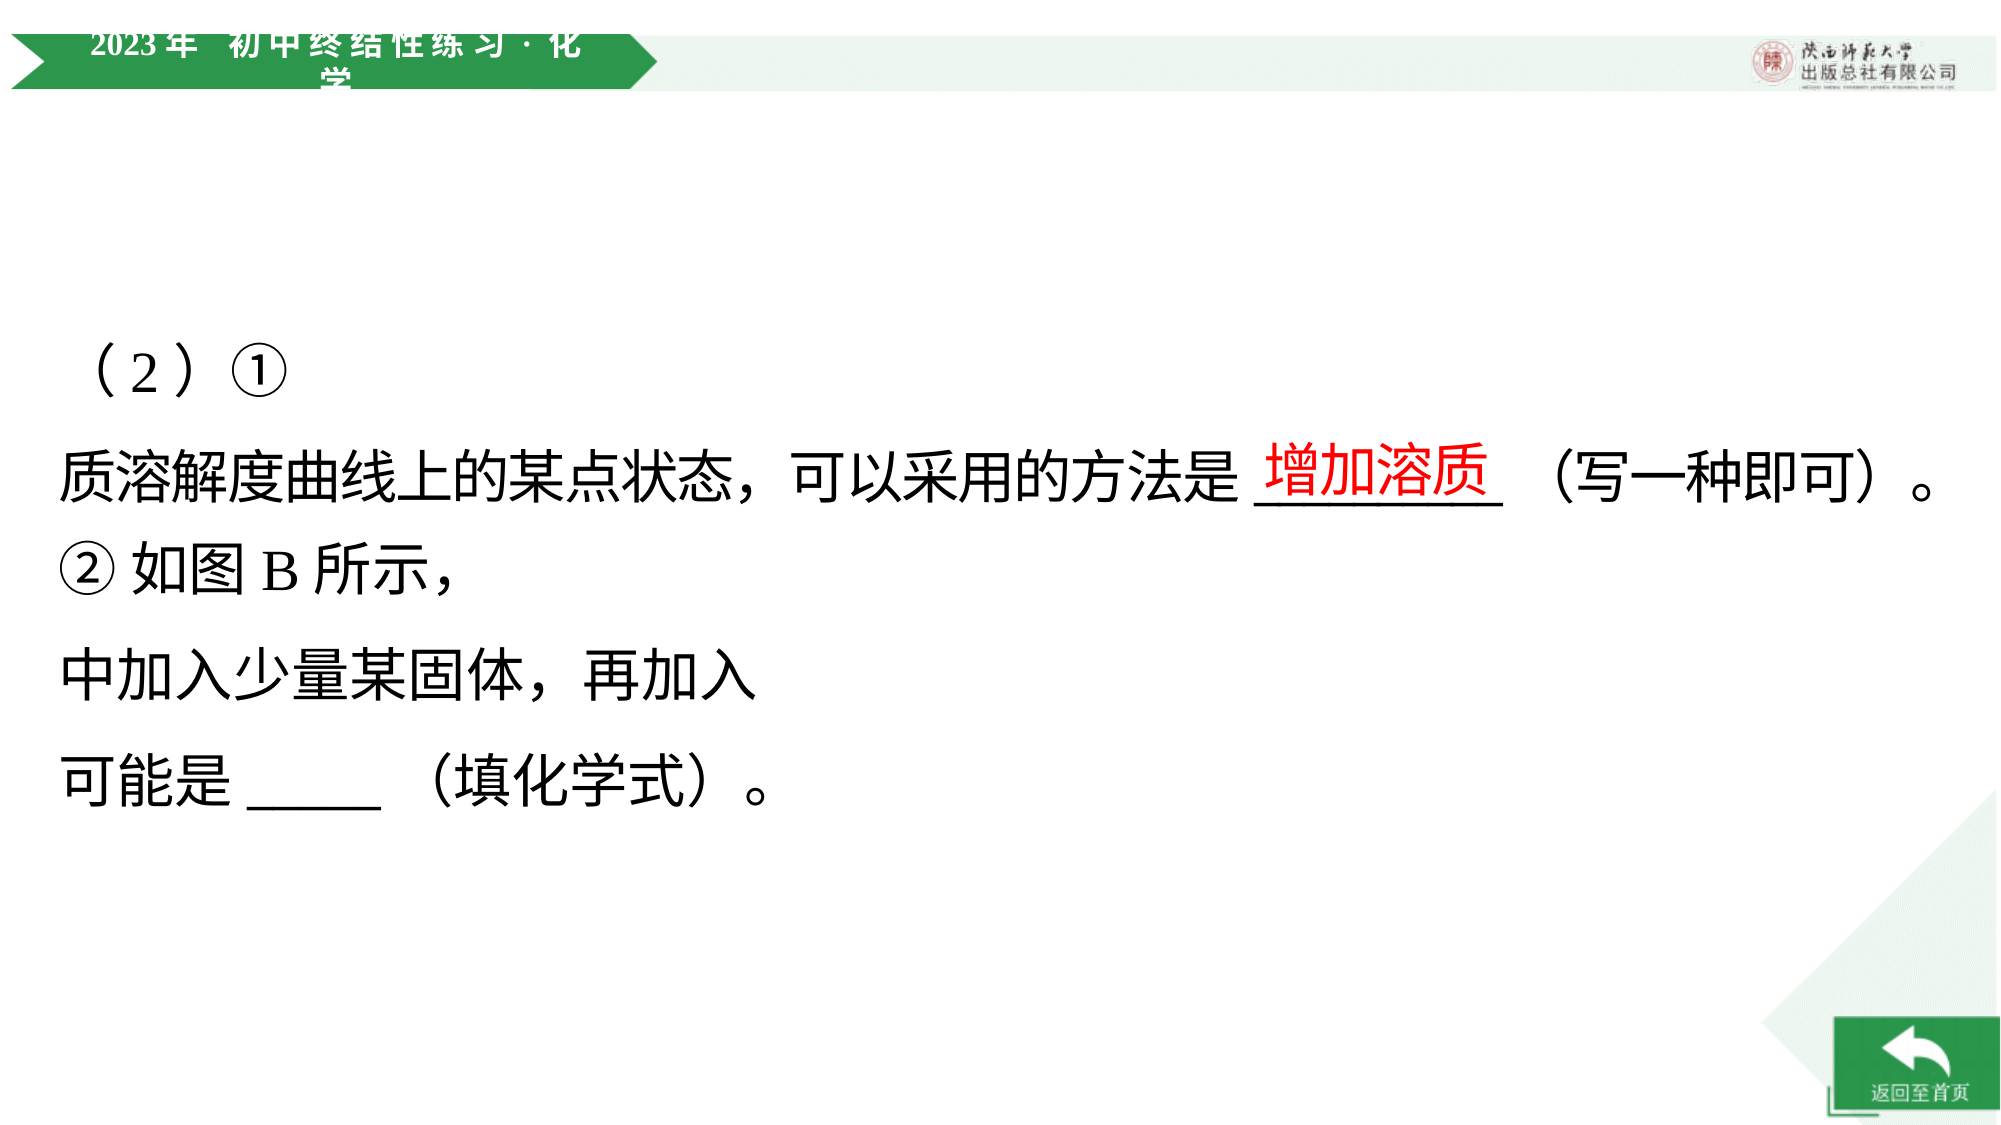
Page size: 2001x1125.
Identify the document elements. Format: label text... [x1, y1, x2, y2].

text_box 增加溶质 [1258, 396, 1495, 491]
picture [0, 0, 2001, 1125]
